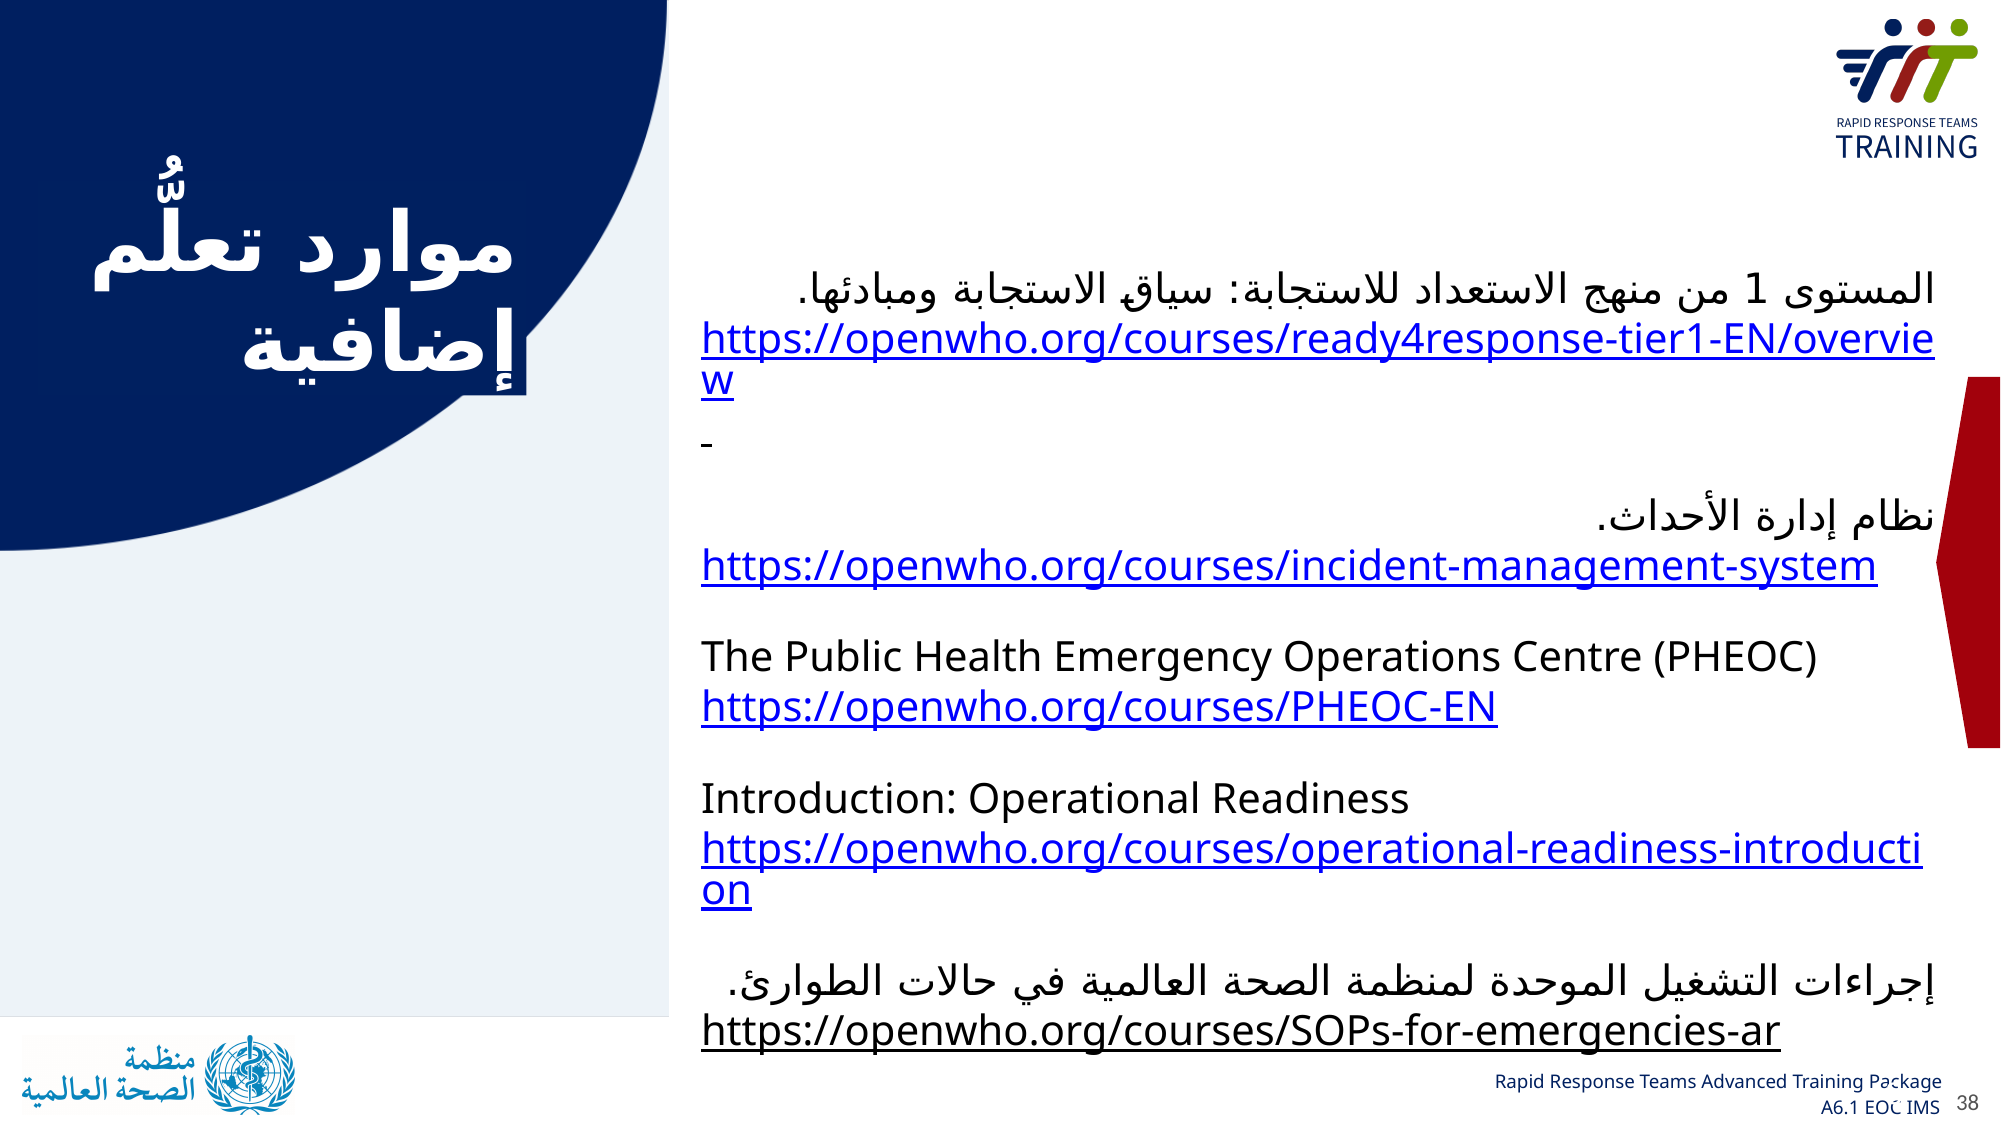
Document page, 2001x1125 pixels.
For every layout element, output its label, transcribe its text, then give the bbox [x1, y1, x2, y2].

text_box موارد تعلُّم إضافية [38, 180, 527, 396]
picture [252, 1050, 258, 1059]
picture [22, 1035, 295, 1115]
picture [0, 0, 669, 1018]
slide_number 38 [1882, 1037, 1930, 1092]
picture [1835, 19, 1978, 167]
list المستوى 1 من منهج الاستعداد للاستجابة: سياق الاستجابة ومبادئها. https://openwho.org/courses/ready4response-tier1-EN/overview نظام إدارة الأحداث. https://openwho.org/courses/incident-management-system The Public Health Emergency Operations Centre (PHEOC) https://openwho.org/courses/PHEOC-EN Introduction: Operational Readiness https://openwho.org/courses/operational-readiness-introduction إجراءات التشغيل الموحدة لمنظمة الصحة العالمية في حالات الطوارئ. https://openwho.org/courses/SOPs-for-emergencies-ar [700, 266, 1937, 1026]
